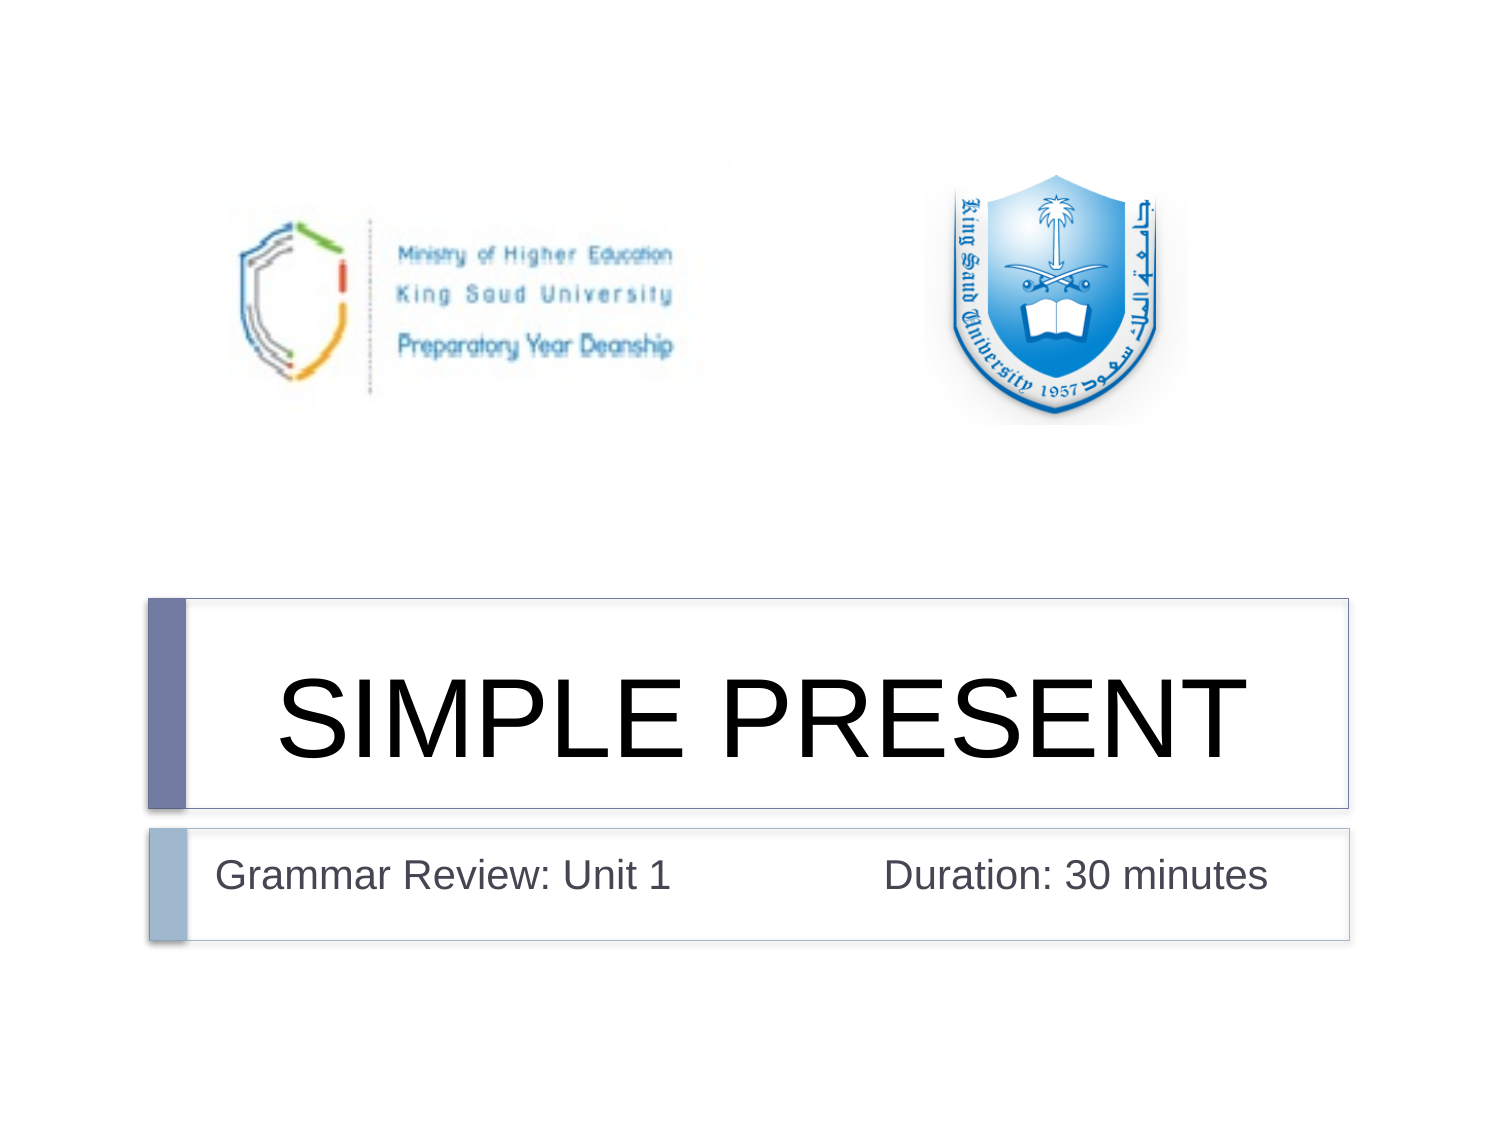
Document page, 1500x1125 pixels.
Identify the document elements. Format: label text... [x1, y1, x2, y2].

subtitle Grammar Review: Unit 1 Duration: 30 minutes [200, 840, 1325, 929]
title SIMPLE PRESENT [200, 637, 1325, 800]
picture [187, 162, 738, 414]
picture [924, 162, 1188, 426]
